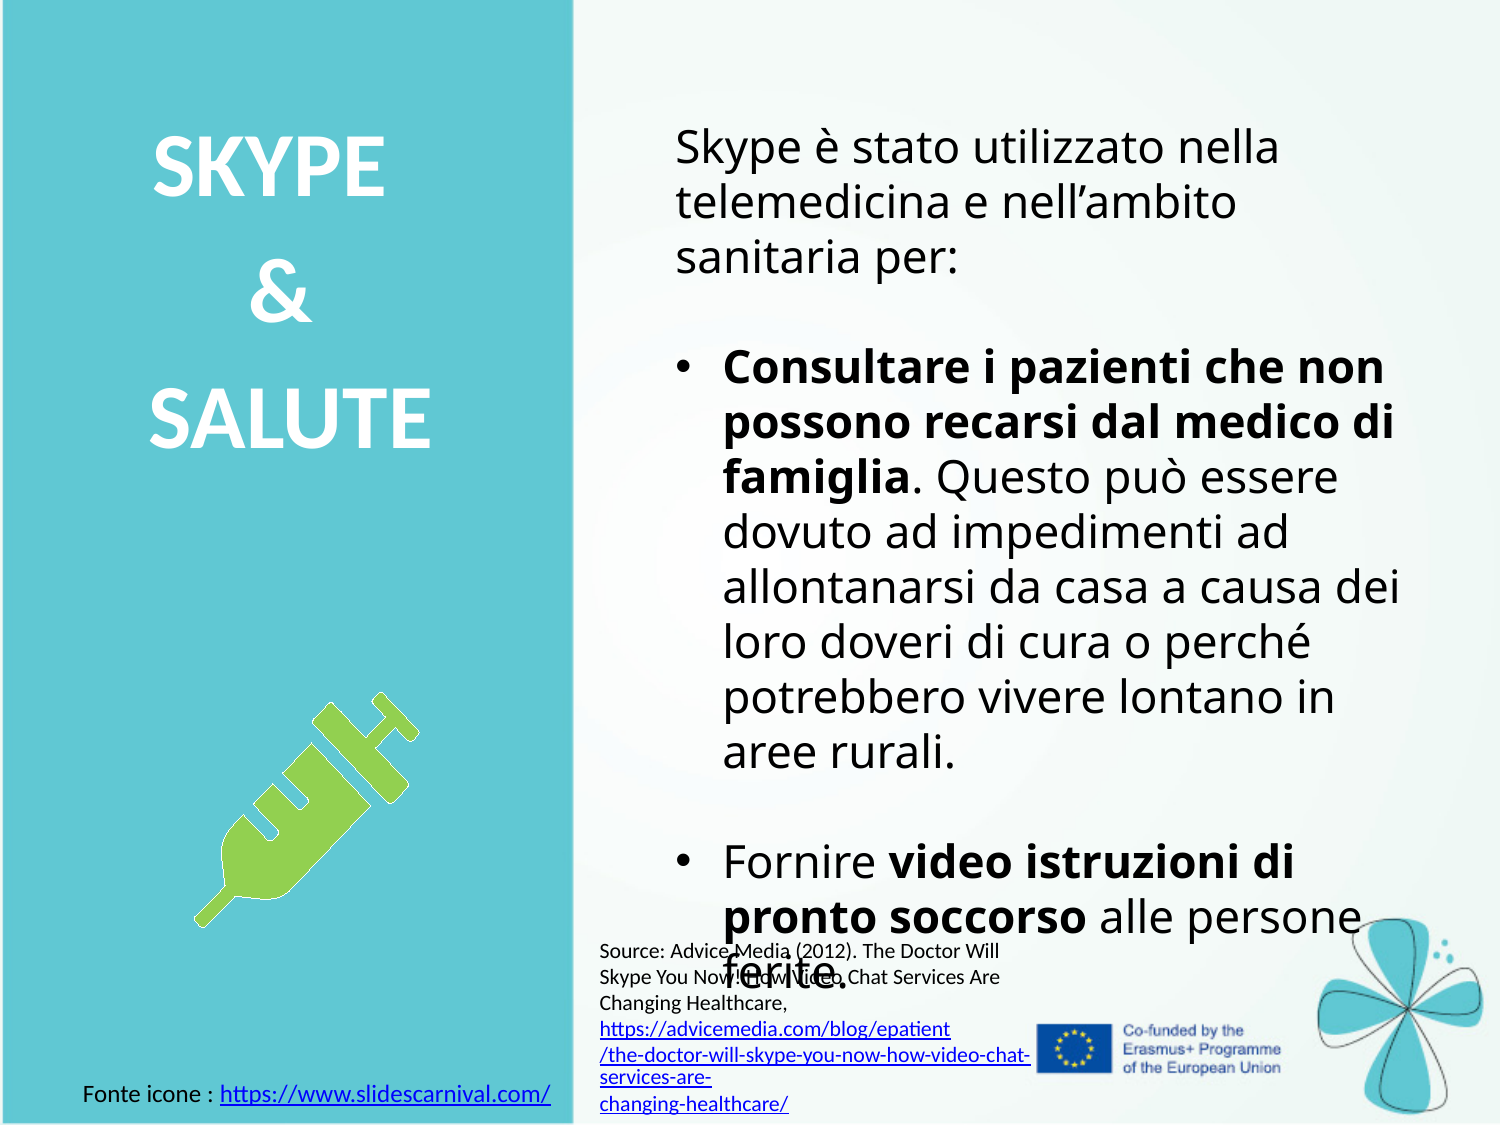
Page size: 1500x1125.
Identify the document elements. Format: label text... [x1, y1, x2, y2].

text_box [194, 742, 371, 928]
text_box [312, 692, 420, 804]
text_box Fonte icone : https://www.slidescarnival.com/ [68, 1070, 572, 1116]
table_header SKYPE & SALUTE [0, 114, 561, 472]
text_box Source: Advice Media (2012). The Doctor Will Skype You Now! How Video Chat Services Are Changing Healthcare, https://advicemedia.com/blog/epatient /the-doctor-will-skype-you-now-how-video-chat-services-are- changing-healthcare/ [584, 928, 1050, 1102]
picture [0, 0, 1500, 1125]
text_box Skype è stato utilizzato nella telemedicina e nell’ambito sanitaria per: Consultare i pazienti che non possono recarsi dal medico di famiglia. Questo può essere dovuto ad impedimenti ad allontanarsi da casa a causa dei loro doveri di cura o perché potrebbero vivere lontano in aree rurali. Fornire video istruzioni di pronto soccorso alle persone ferite. [660, 110, 1440, 1085]
